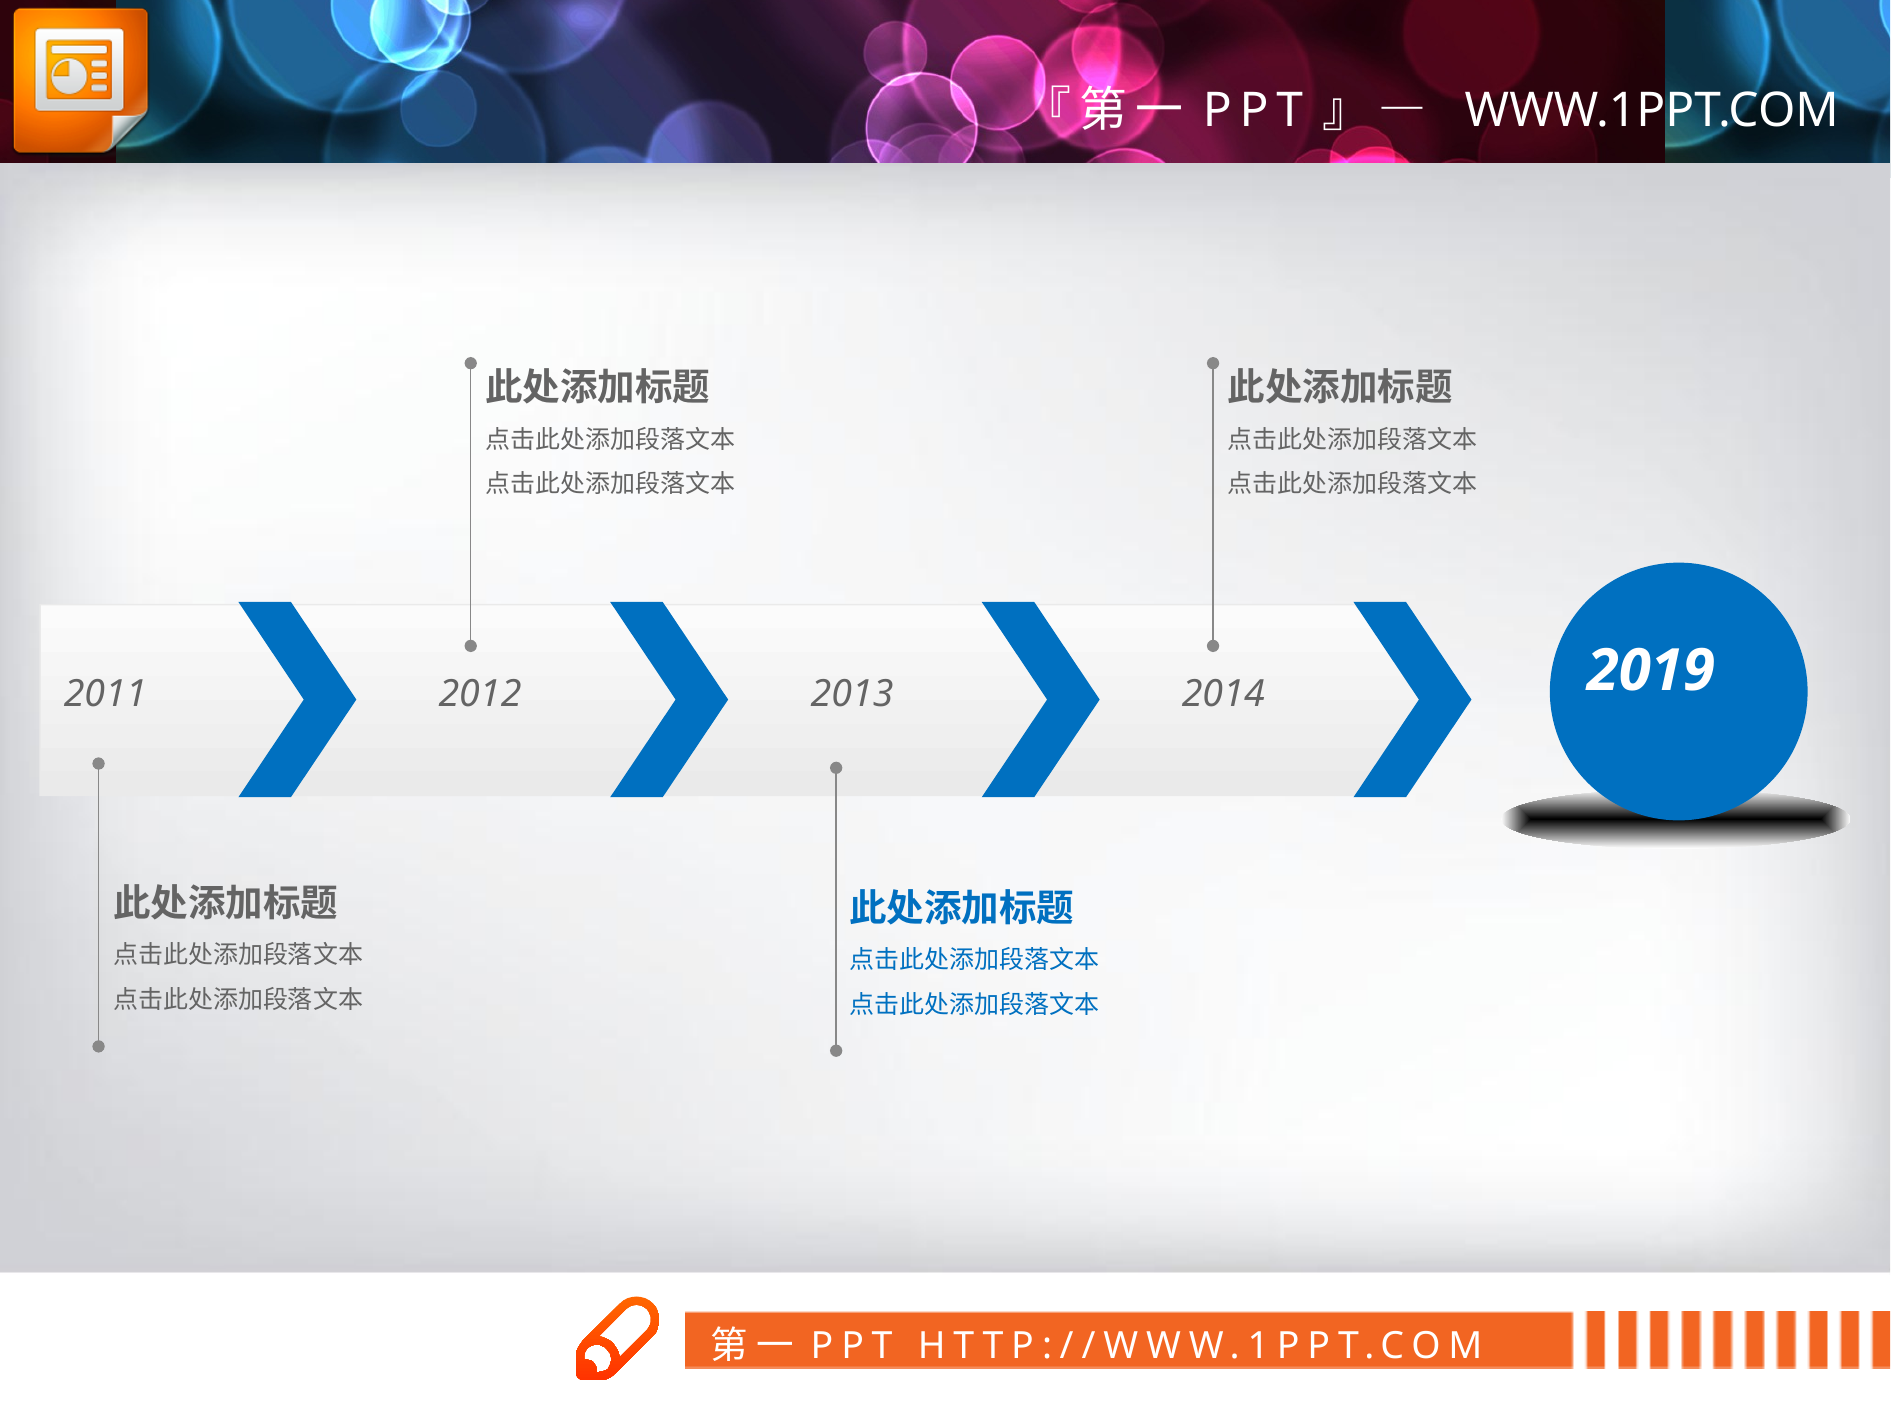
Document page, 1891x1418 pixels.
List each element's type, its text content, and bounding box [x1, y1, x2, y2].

text_box 2013 [795, 661, 909, 722]
text_box [981, 601, 1100, 766]
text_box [98, 763, 500, 1071]
text_box 2012 [423, 661, 537, 722]
picture [685, 1311, 1891, 1369]
text_box [665, 604, 1046, 796]
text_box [834, 767, 1236, 1076]
text_box [1037, 604, 1418, 796]
text_box [40, 604, 303, 796]
text_box [1501, 792, 1851, 849]
text_box 2019 [1572, 624, 1730, 710]
text_box [238, 601, 357, 761]
text_box 2014 [1167, 661, 1280, 722]
text_box [610, 655, 729, 798]
text_box 2011 [49, 661, 162, 722]
text_box [1353, 655, 1472, 798]
picture [0, 0, 1891, 1275]
text_box [293, 604, 675, 796]
text_box [1549, 562, 1808, 821]
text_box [1212, 332, 1615, 647]
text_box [470, 332, 872, 647]
